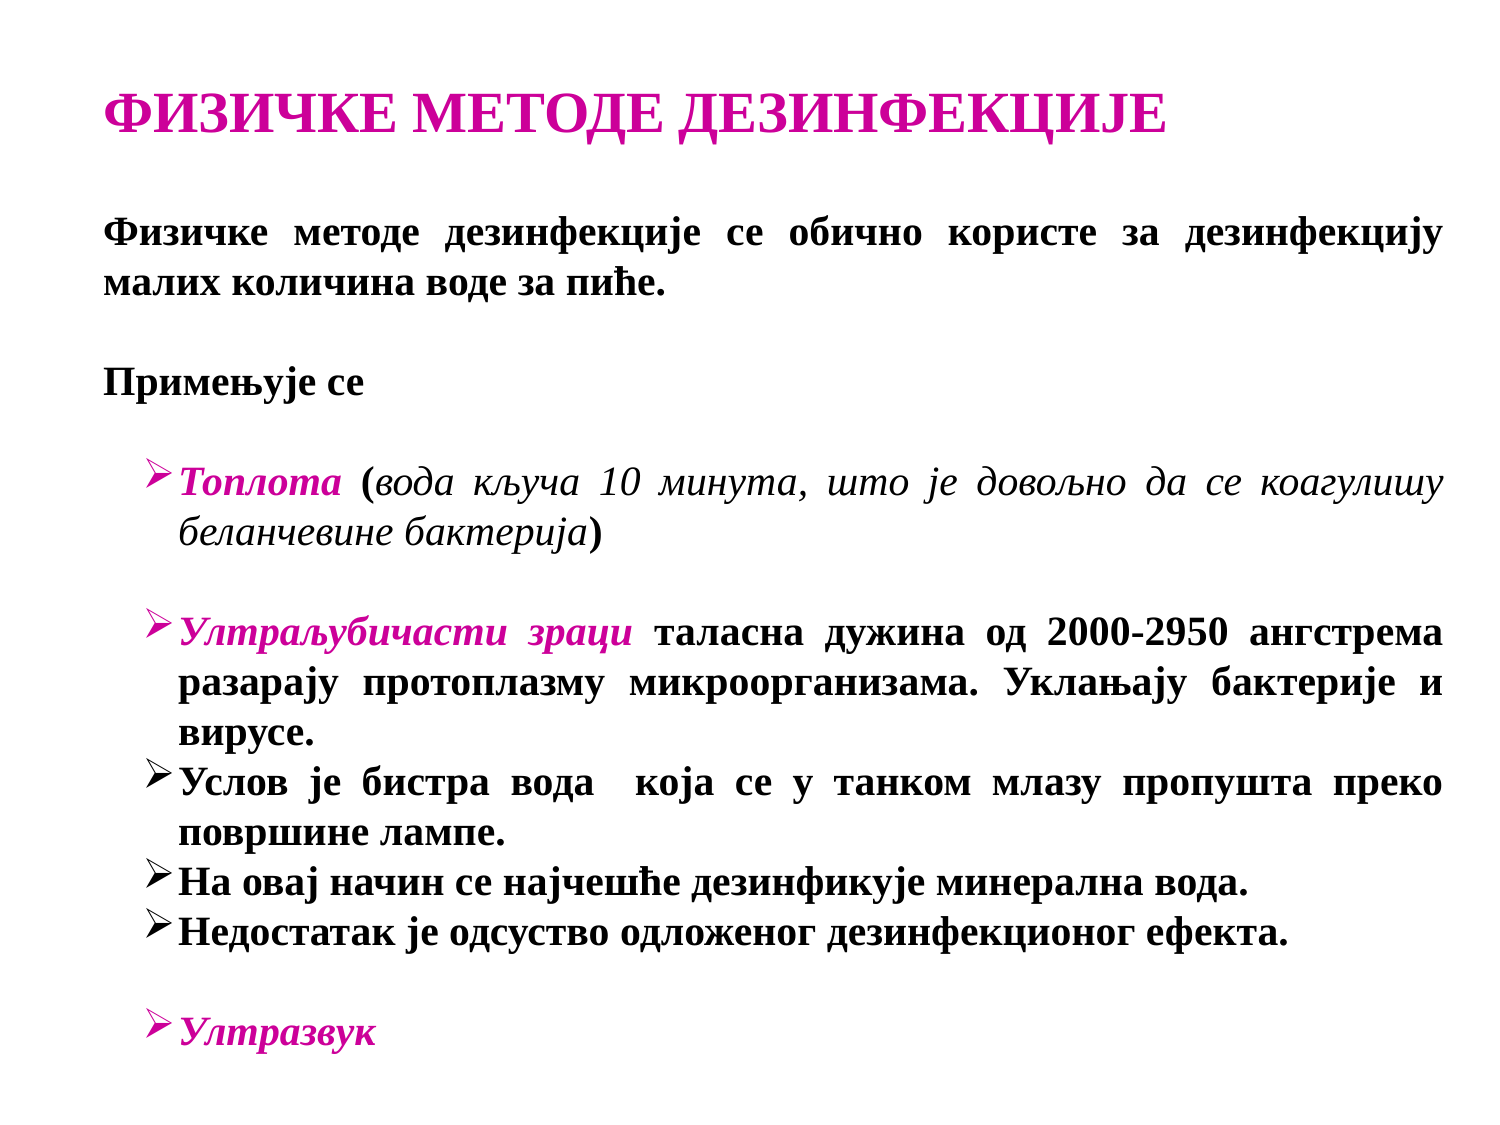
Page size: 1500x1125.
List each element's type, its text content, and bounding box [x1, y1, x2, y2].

text_box ФИЗИЧКЕ МЕТОДЕ ДЕЗИНФЕКЦИЈЕ Физичке методе дезинфекције се обично користе за дезинфекцију малих количина воде за пиће. Примењује се Топлота (вода кључа 10 минута, што је довољно да се коагулишу беланчевине бактерија) Ултраљубичасти зраци таласна дужина од 2000-2950 ангстрема разарају протоплазму микроорганизама. Уклањају бактерије и вирусе. Услов је бистра вода која се у танком млазу пропушта преко површине лампе. На овај начин се најчешће дезинфикује минерална вода. Недостатак је одсуство одложеног дезинфекционог ефекта. Ултразвук [88, 66, 1459, 1062]
